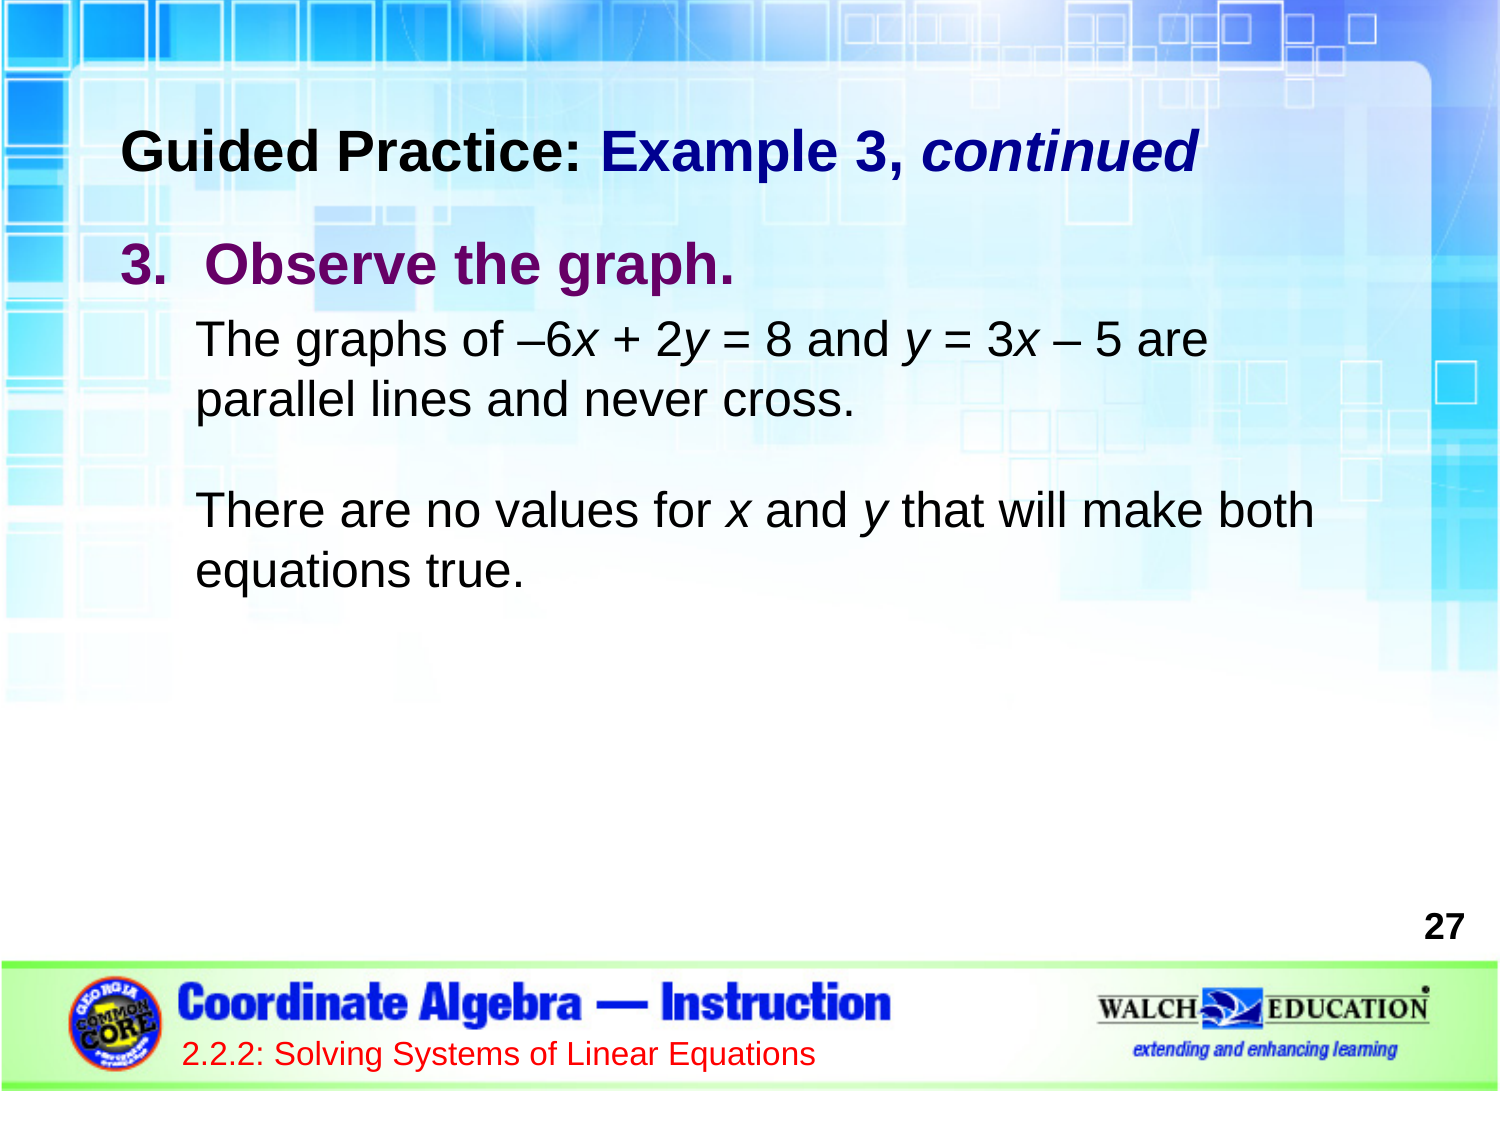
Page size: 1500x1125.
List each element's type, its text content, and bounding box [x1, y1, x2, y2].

subtitle Guided Practice: Example 3, continued Observe the graph. The graphs of –6x + 2y = 8 and y = 3x – 5 are parallel lines and never cross. There are no values for x and y that will make both equations true. [105, 105, 1394, 925]
picture [1, 0, 1500, 1091]
slide_number 27 [1361, 901, 1481, 949]
list 2.2.2: Solving Systems of Linear Equations [166, 1024, 1074, 1068]
